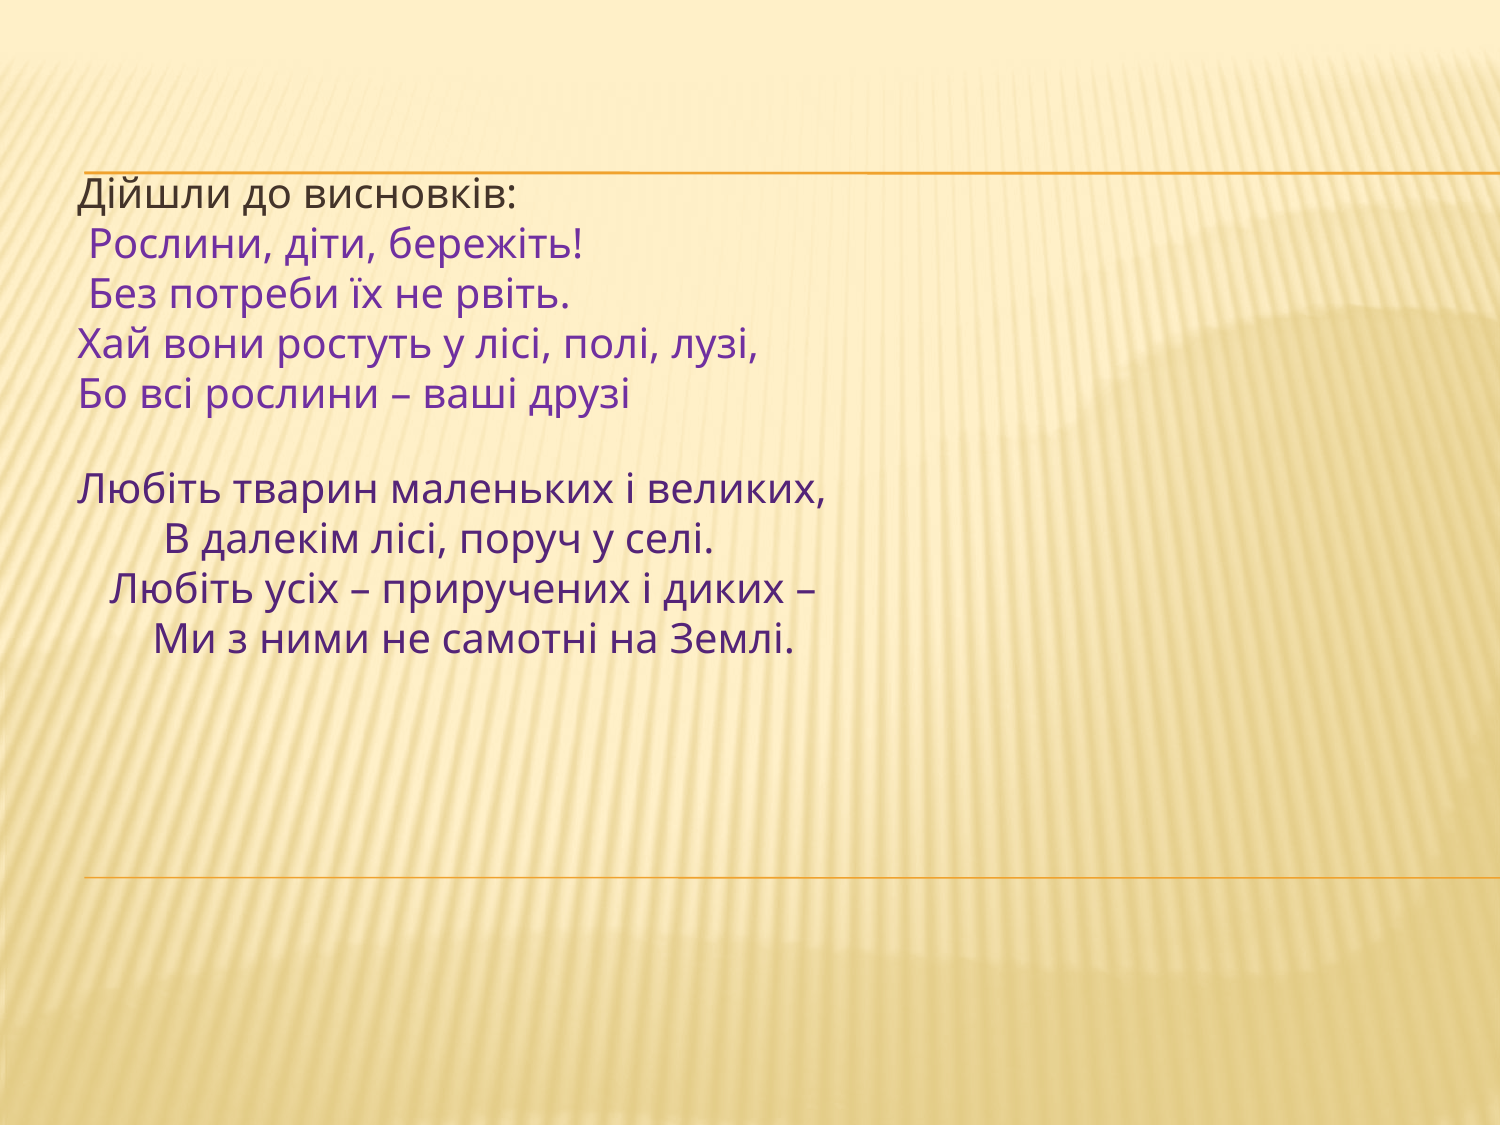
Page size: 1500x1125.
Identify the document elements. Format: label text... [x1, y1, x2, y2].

text_box [62, 796, 1450, 997]
text_box Дійшли до висновків: Рослини, діти, бережіть! Без потреби їх не рвіть. Хай вони ростуть у лісі, полі, лузі, Бо всі рослини – ваші друзі Любіть тварин маленьких і великих, В далекім лісі, поруч у селі. Любіть усіх – приручених і диких – Ми з ними не самотні на Землі. [62, 117, 1450, 715]
picture [0, 0, 1500, 1125]
